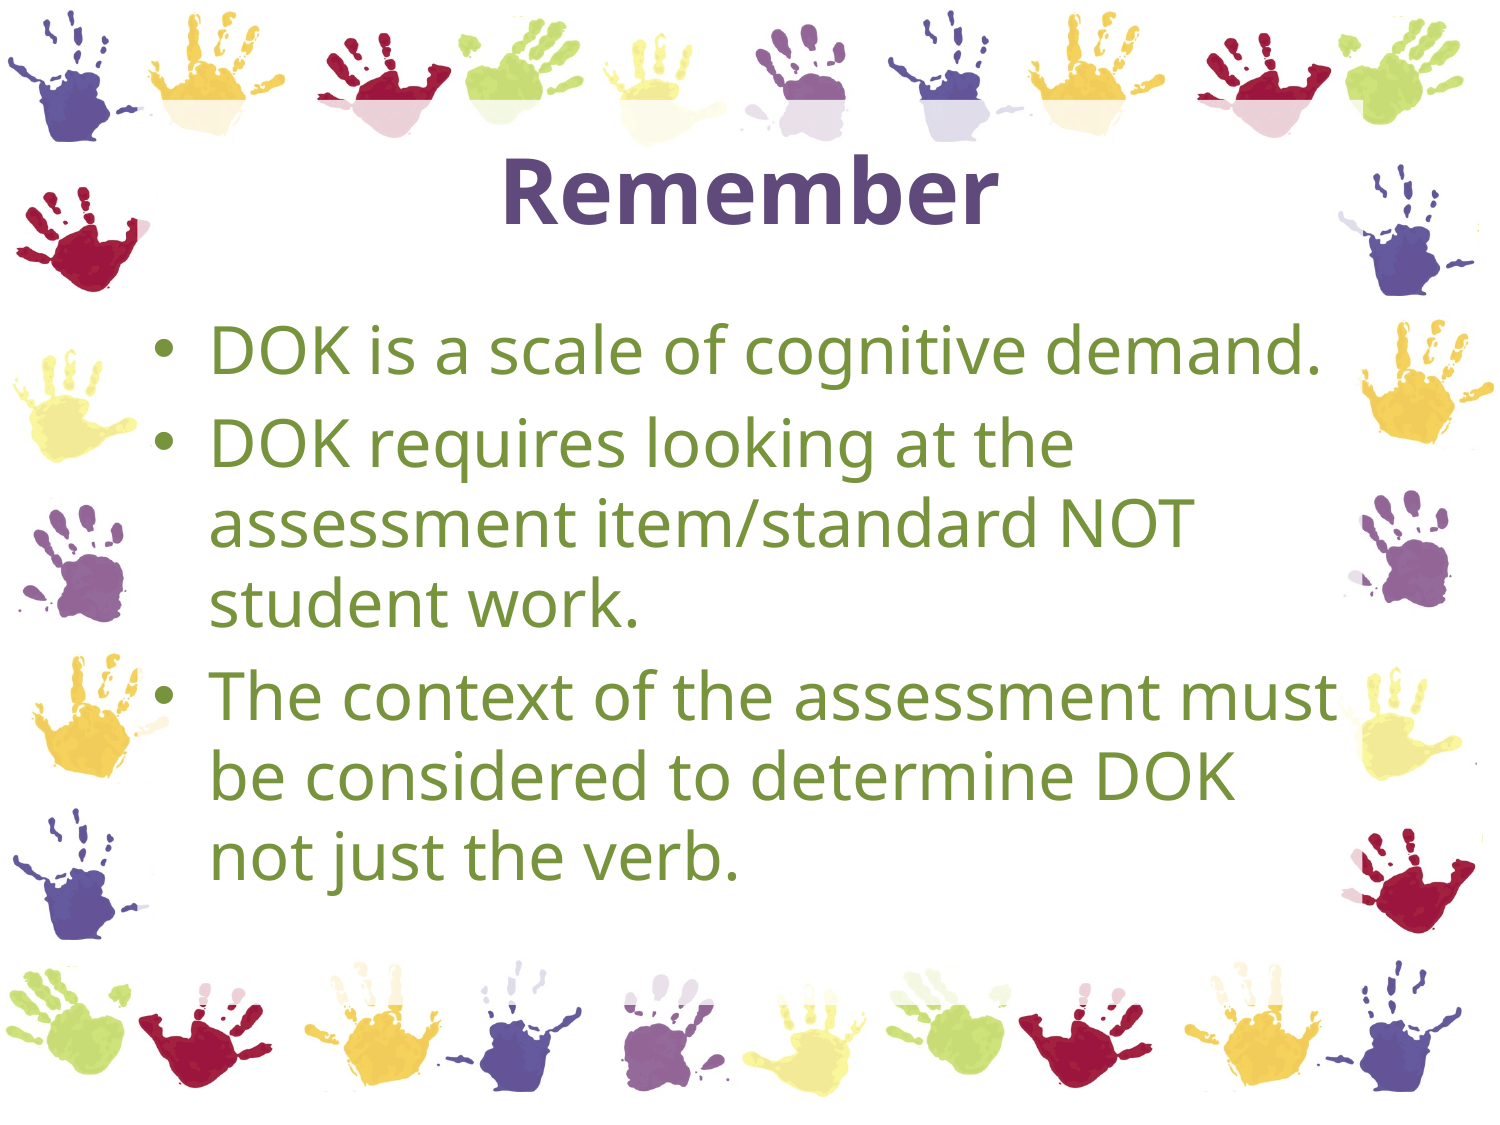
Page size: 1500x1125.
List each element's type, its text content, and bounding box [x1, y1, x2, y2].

picture [1363, 484, 1472, 616]
picture [1178, 956, 1466, 1092]
picture [883, 6, 1171, 99]
picture [305, 16, 586, 99]
picture [1333, 160, 1479, 296]
picture [3, 966, 284, 1089]
picture [1185, 16, 1466, 139]
picture [883, 1005, 1164, 1089]
picture [298, 1005, 586, 1092]
picture [1363, 812, 1483, 935]
picture [1363, 652, 1477, 784]
picture [1363, 314, 1500, 450]
title Remember [137, 99, 1364, 275]
picture [10, 334, 137, 466]
picture [23, 648, 137, 784]
picture [3, 6, 291, 142]
picture [8, 804, 137, 940]
picture [600, 1005, 869, 1100]
picture [16, 498, 137, 631]
picture [4, 170, 158, 293]
picture [600, 18, 869, 99]
list DOK is a scale of cognitive demand. DOK requires looking at the assessment item/standard NOT student work. The context of the assessment must be considered to determine DOK not just the verb. [137, 299, 1363, 1005]
